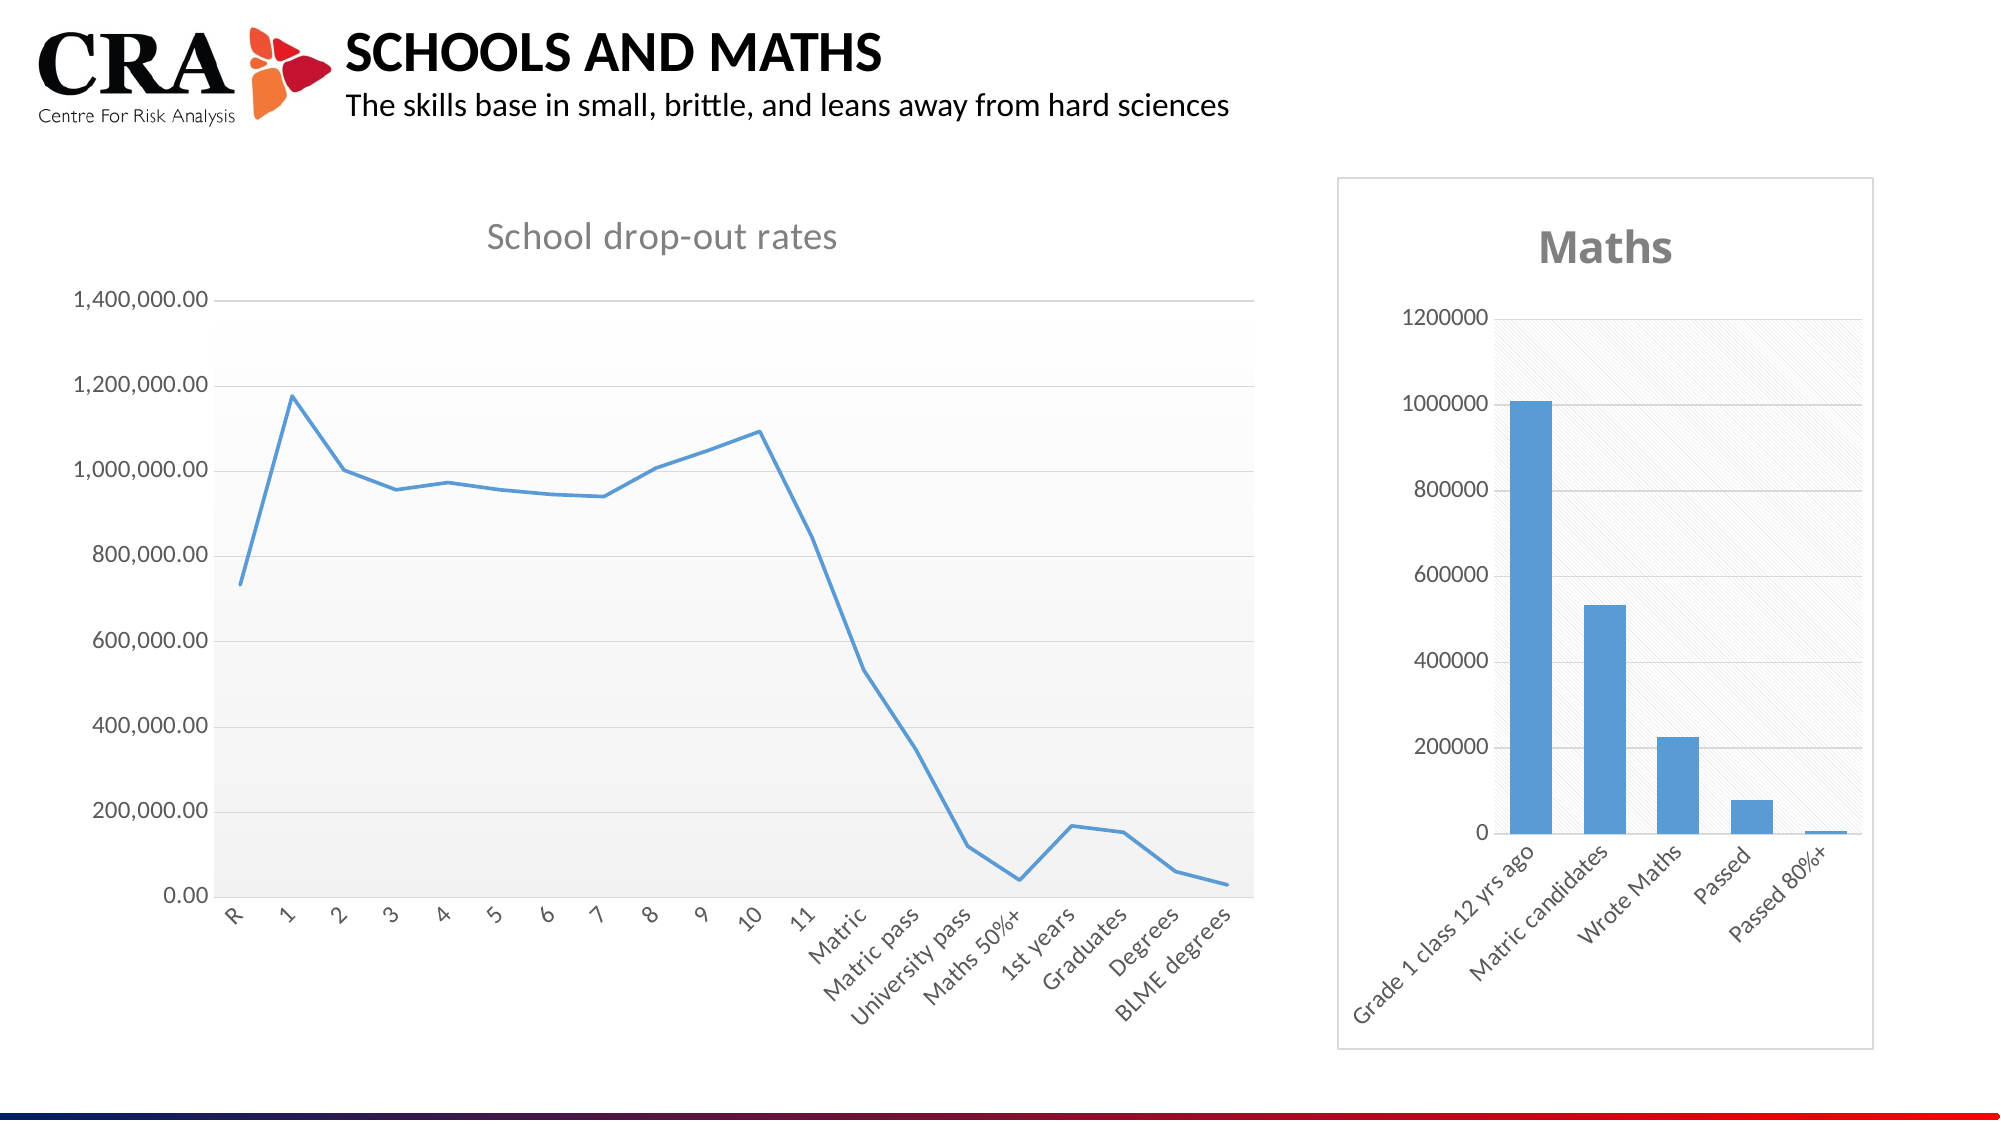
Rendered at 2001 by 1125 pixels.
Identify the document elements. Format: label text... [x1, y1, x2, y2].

chart [47, 183, 1279, 1050]
text_box [0, 1111, 2000, 1122]
chart [1337, 177, 1874, 1050]
text_box SCHOOLS AND MATHS The skills base in small, brittle, and leans away from hard sciences [330, 5, 1848, 176]
picture [23, 11, 346, 137]
